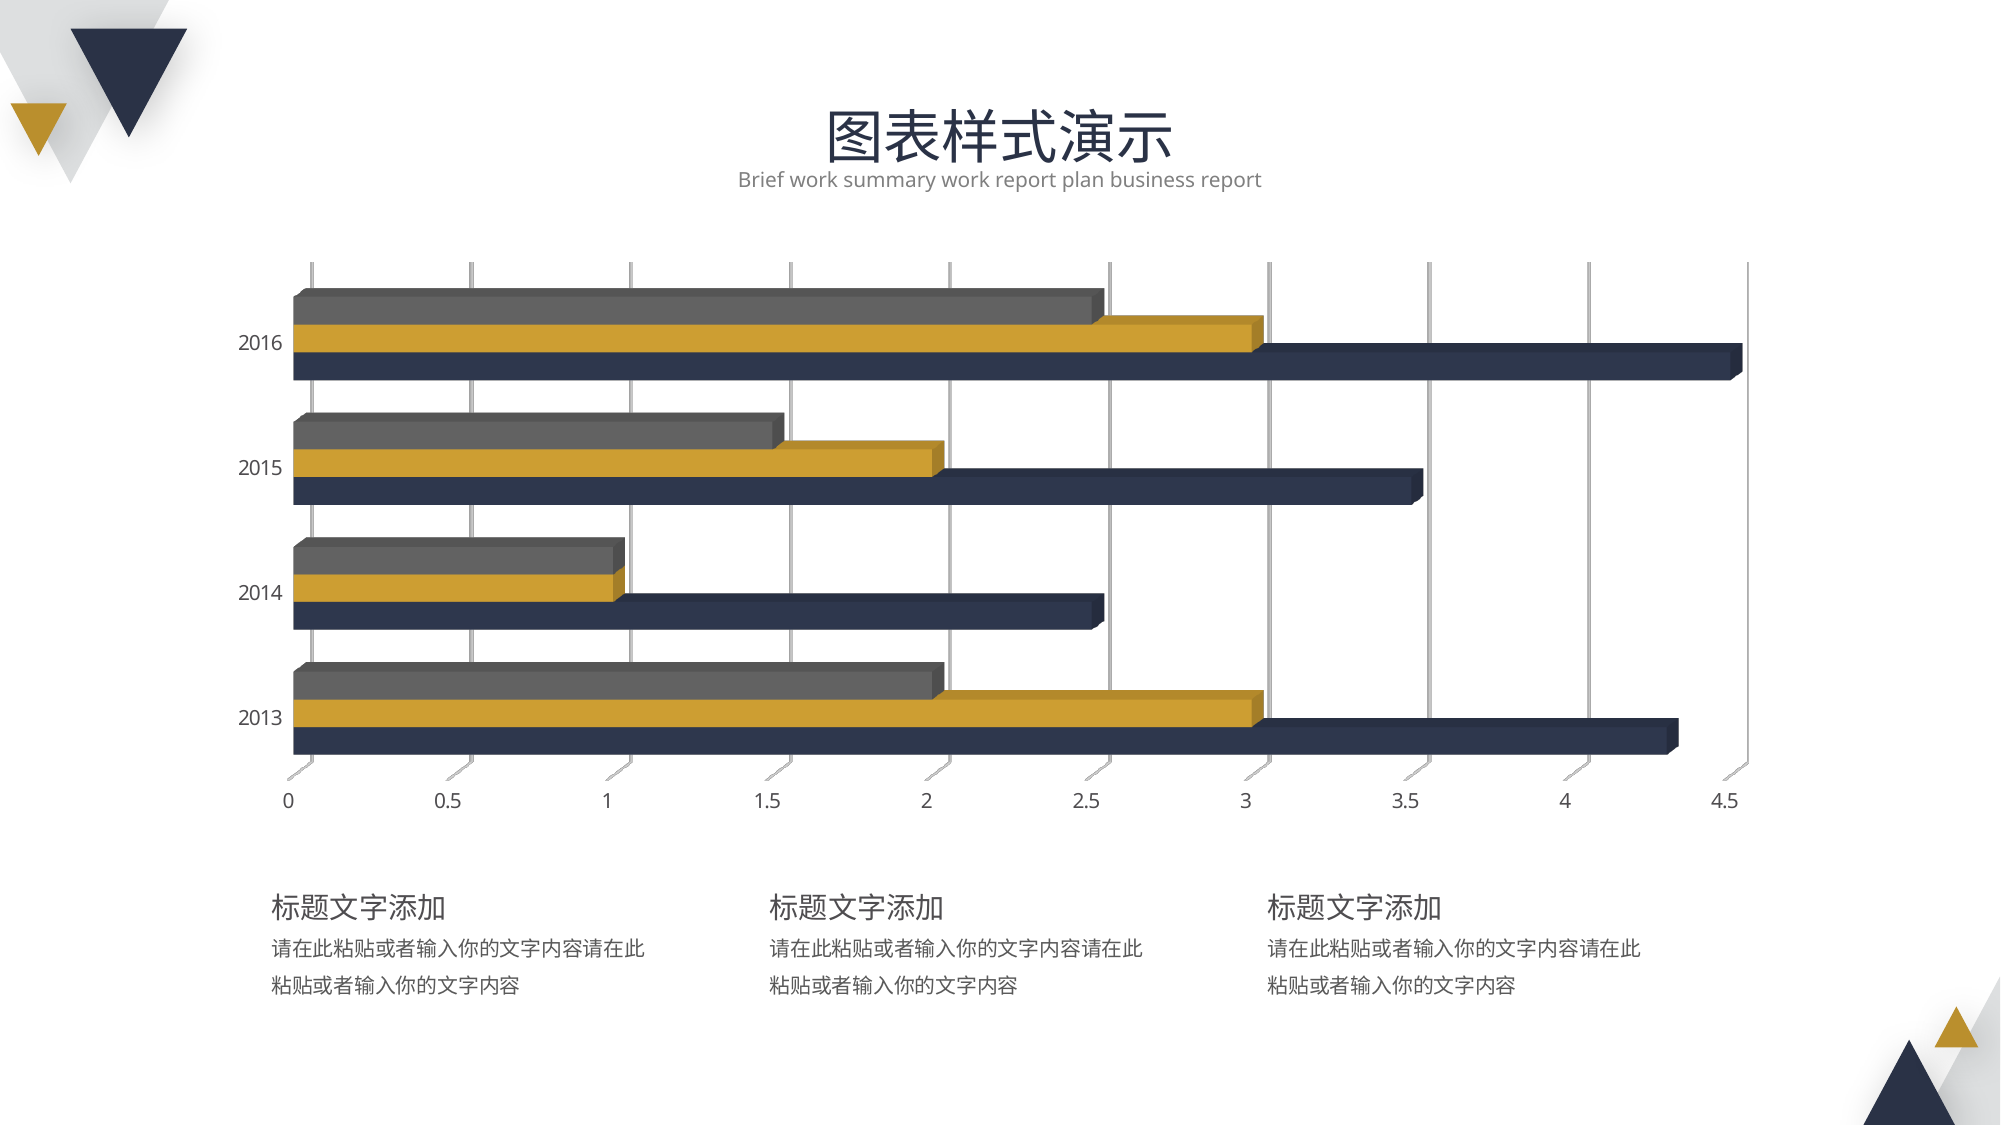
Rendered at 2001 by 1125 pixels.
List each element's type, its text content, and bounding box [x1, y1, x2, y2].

text_box 请在此粘贴或者输入你的文字内容请在此粘贴或者输入你的文字内容 [1252, 915, 1667, 1008]
text_box 标题文字添加 [754, 864, 1085, 915]
text_box 标题文字添加 [1252, 864, 1583, 915]
text_box 请在此粘贴或者输入你的文字内容请在此粘贴或者输入你的文字内容 [754, 915, 1168, 1008]
text_box 请在此粘贴或者输入你的文字内容请在此粘贴或者输入你的文字内容 [256, 915, 670, 1008]
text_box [609, 79, 1391, 198]
text_box 标题文字添加 [256, 864, 587, 915]
chart [204, 250, 1783, 827]
